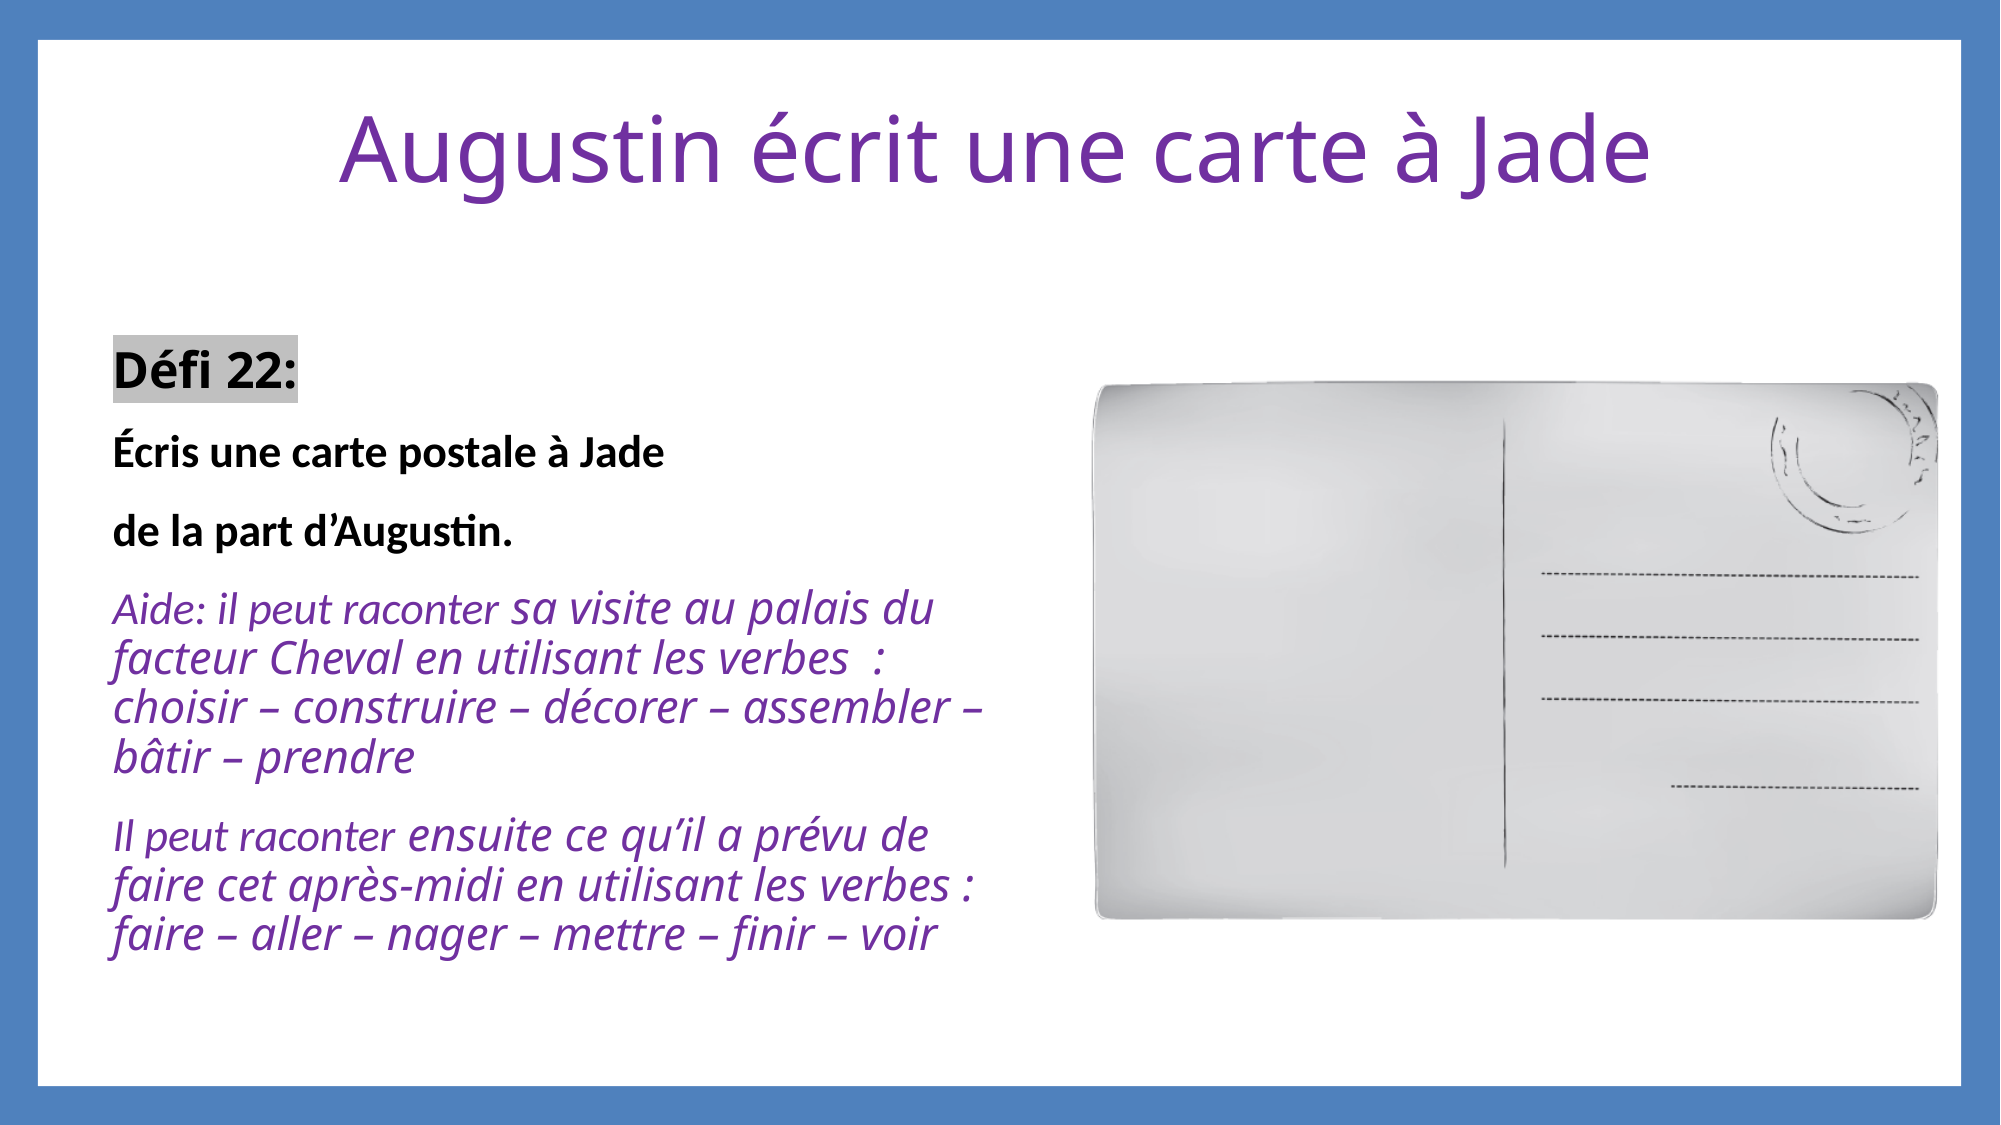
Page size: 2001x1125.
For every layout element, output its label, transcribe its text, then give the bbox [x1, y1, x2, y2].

picture [1074, 369, 1956, 935]
title Augustin écrit une carte à Jade [187, 35, 1808, 258]
list Défi 22: Écris une carte postale à Jade de la part d’Augustin. Aide: il peut raconter sa visite au palais du facteur Cheval en utilisant les verbes : choisir – construire – décorer – assembler – bâtir – prendre Il peut raconter ensuite ce qu’il a prévu de faire cet après-midi en utilisant les verbes : faire – aller – nager – mettre – finir – voir [90, 337, 1029, 1000]
